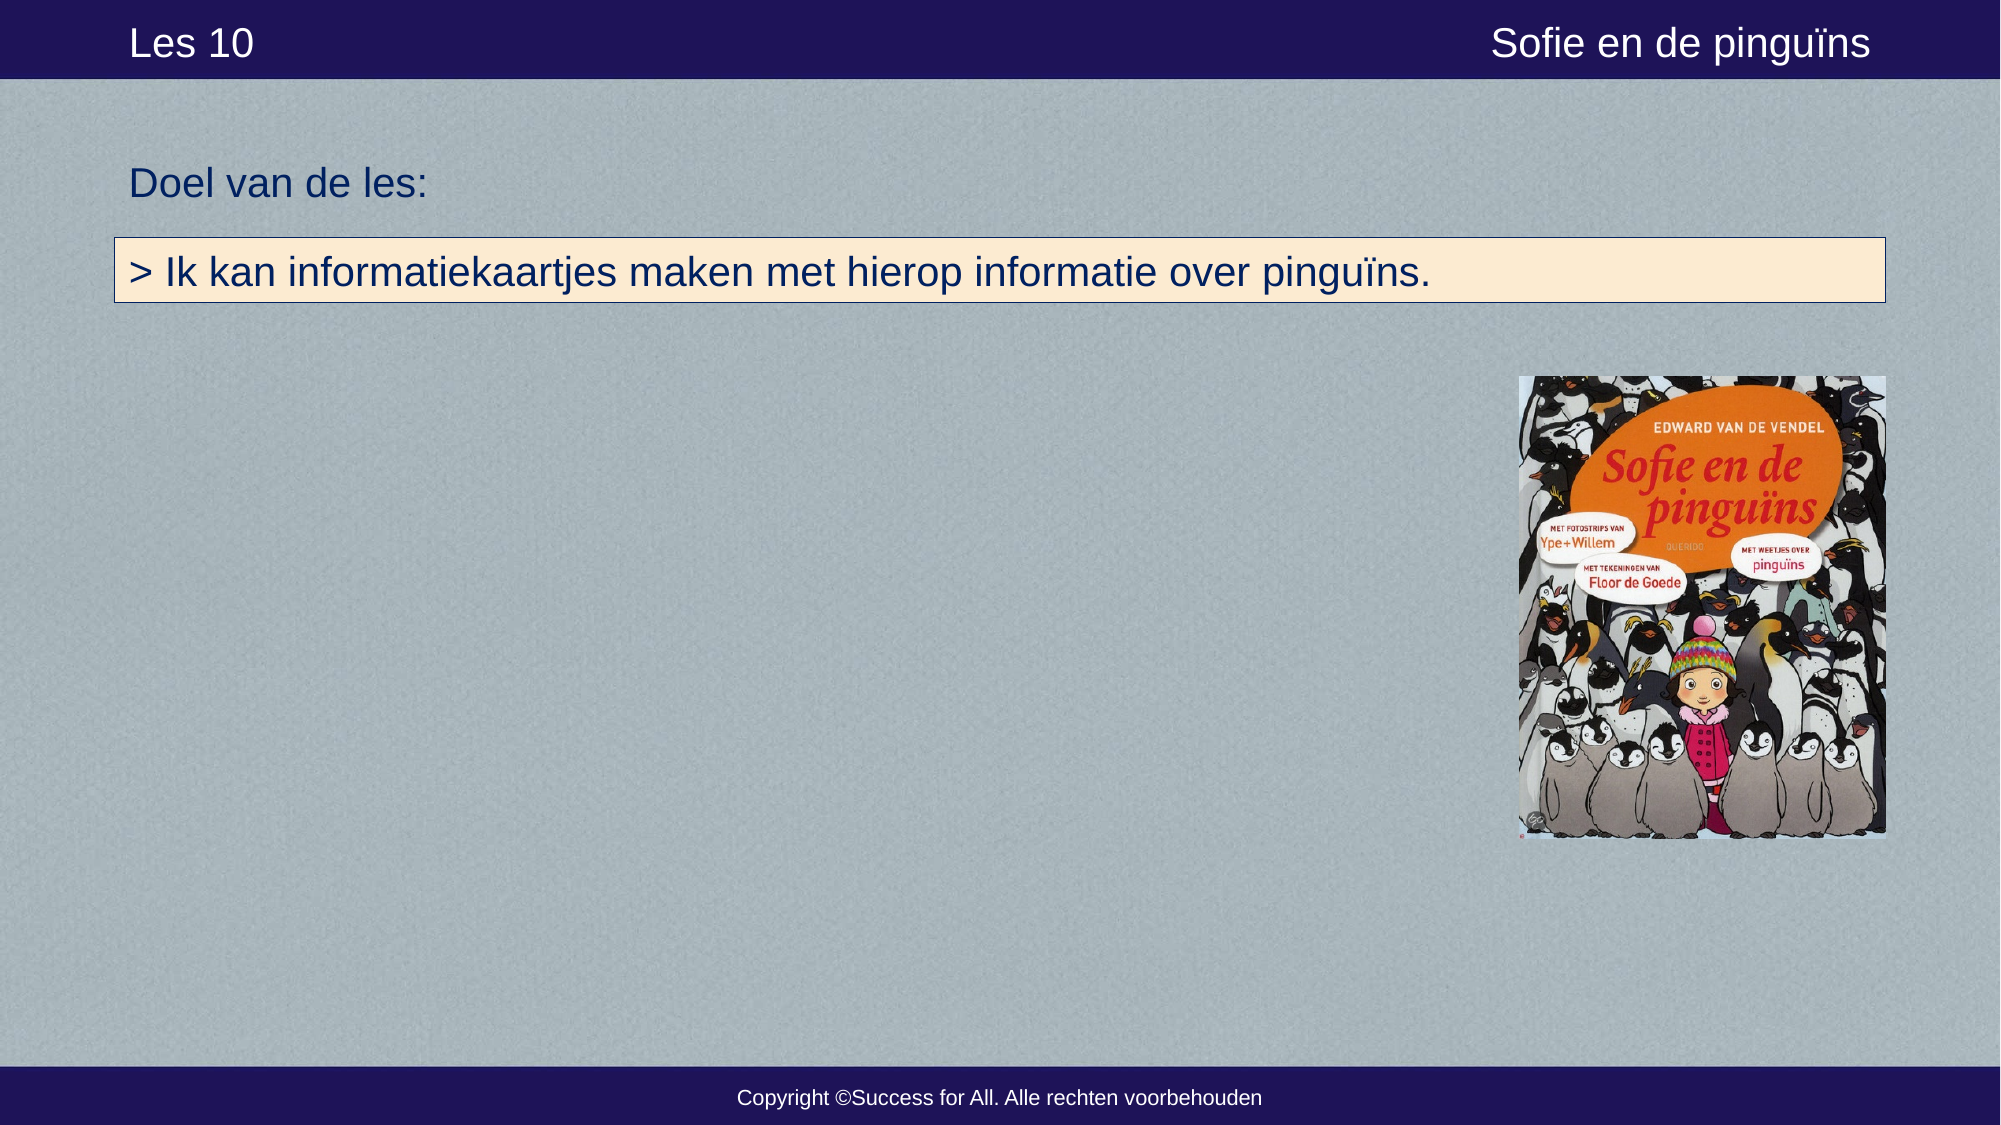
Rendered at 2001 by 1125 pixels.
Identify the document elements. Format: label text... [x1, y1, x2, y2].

picture [0, 0, 2001, 1125]
text_box Les 10 [114, 8, 354, 73]
text_box Sofie en de pinguïns [999, 8, 1886, 73]
text_box Copyright ©Success for All. Alle rechten voorbehouden [0, 1076, 2000, 1125]
text_box Doel van de les: [113, 148, 1635, 214]
text_box > Ik kan informatiekaartjes maken met hierop informatie over pinguïns. [114, 237, 1886, 303]
